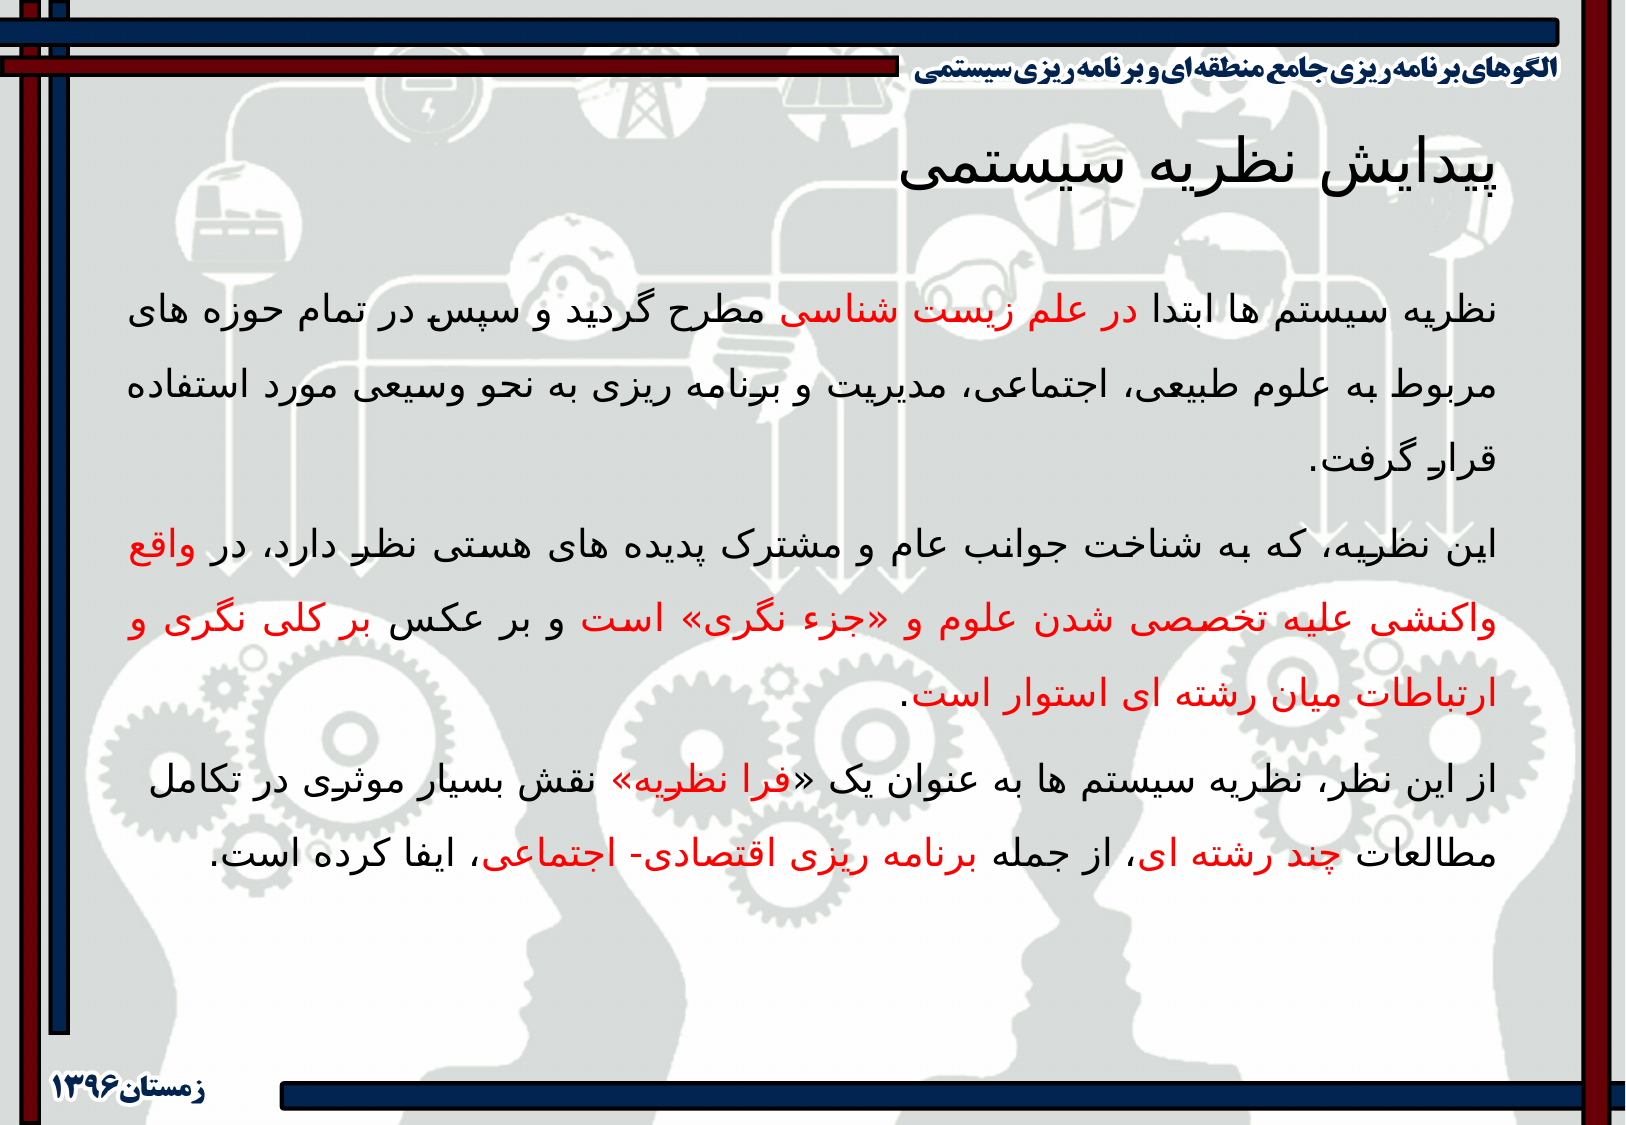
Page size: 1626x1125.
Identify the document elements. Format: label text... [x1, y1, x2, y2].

list پیدایش نظریه سیستمی نظریه سیستم ها ابتدا در علم زیست شناسی مطرح گردید و سپس در تمام حوزه های مربوط به علوم طبیعی، اجتماعی، مدیریت و برنامه ریزی به نحو وسیعی مورد استفاده قرار گرفت. این نظریه، که به شناخت جوانب عام و مشترک پدیده های هستی نظر دارد، در واقع واکنشی علیه تخصصی شدن علوم و «جزء نگری» است و بر عکس بر کلی نگری و ارتباطات میان رشته ای استوار است. از این نظر، نظریه سیستم ها به عنوان یک «فرا نظریه» نقش بسیار موثری در تکامل مطالعات چند رشته ای، از جمله برنامه ریزی اقتصادی- اجتماعی، ایفا کرده است. [111, 121, 1514, 1014]
picture [0, 0, 1626, 1125]
